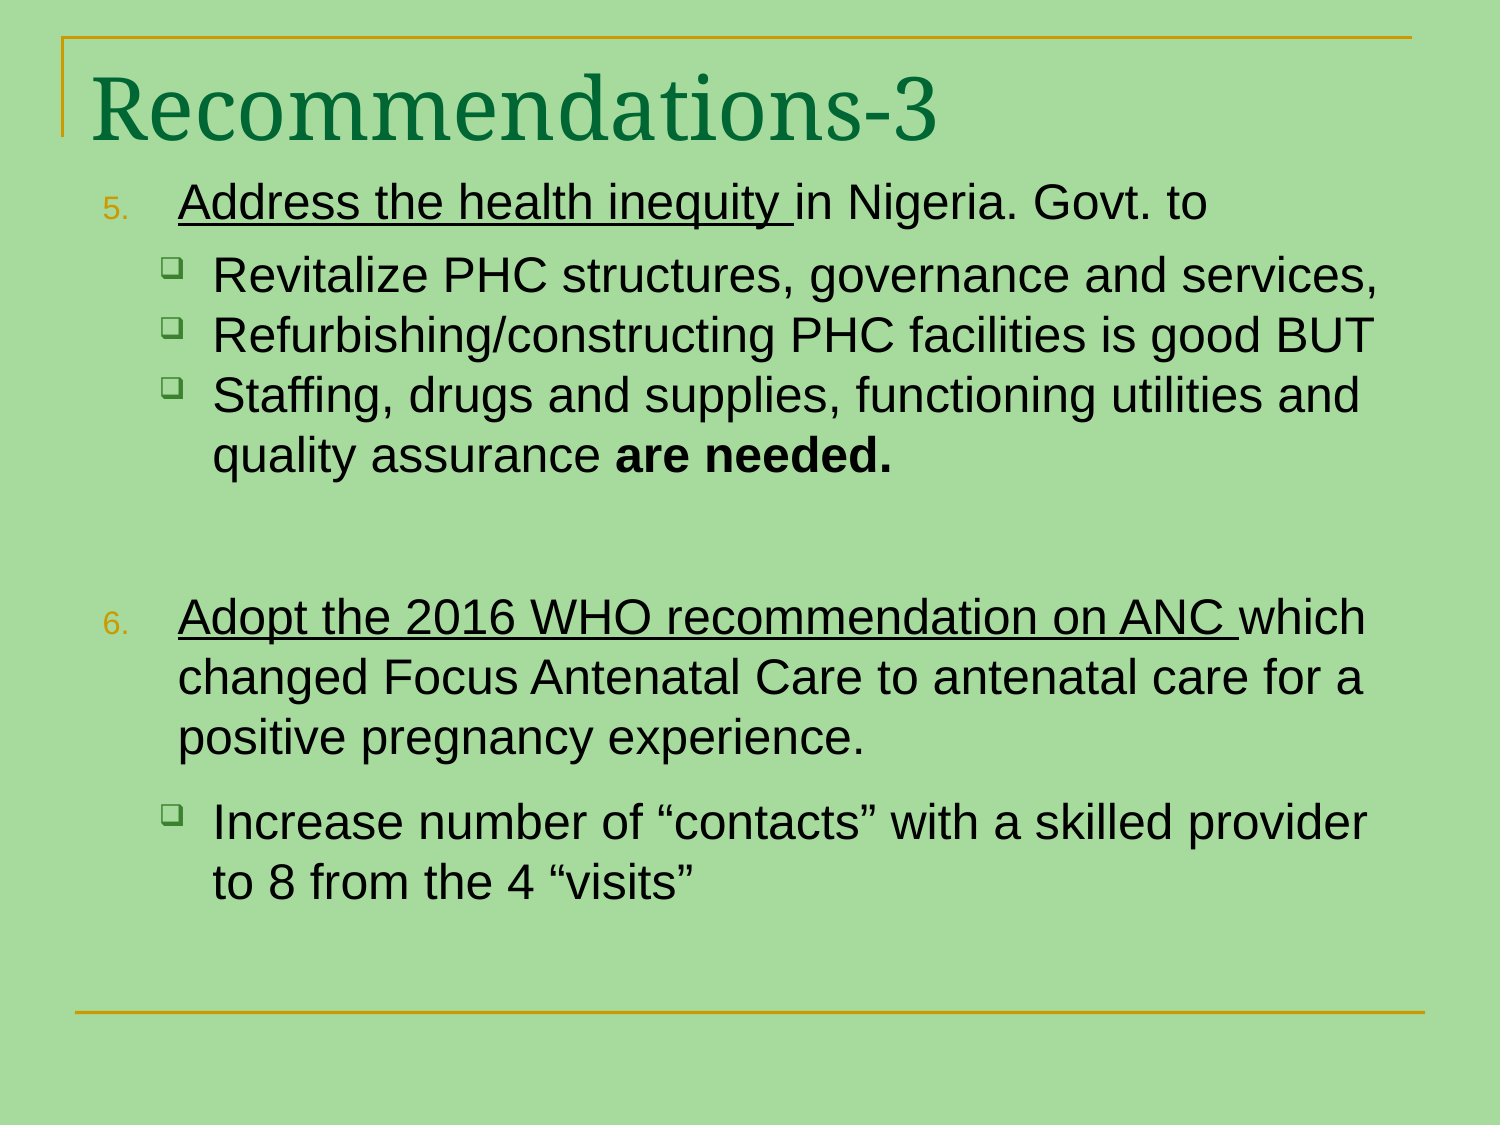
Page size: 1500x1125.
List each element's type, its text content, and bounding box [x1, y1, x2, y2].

list Address the health inequity in Nigeria. Govt. to Revitalize PHC structures, governance and services, Refurbishing/constructing PHC facilities is good BUT Staffing, drugs and supplies, functioning utilities and quality assurance are needed. Adopt the 2016 WHO recommendation on ANC which changed Focus Antenatal Care to antenatal care for a positive pregnancy experience. Increase number of “contacts” with a skilled provider to 8 from the 4 “visits” [87, 162, 1438, 975]
title Recommendations-3 [75, 45, 1425, 233]
